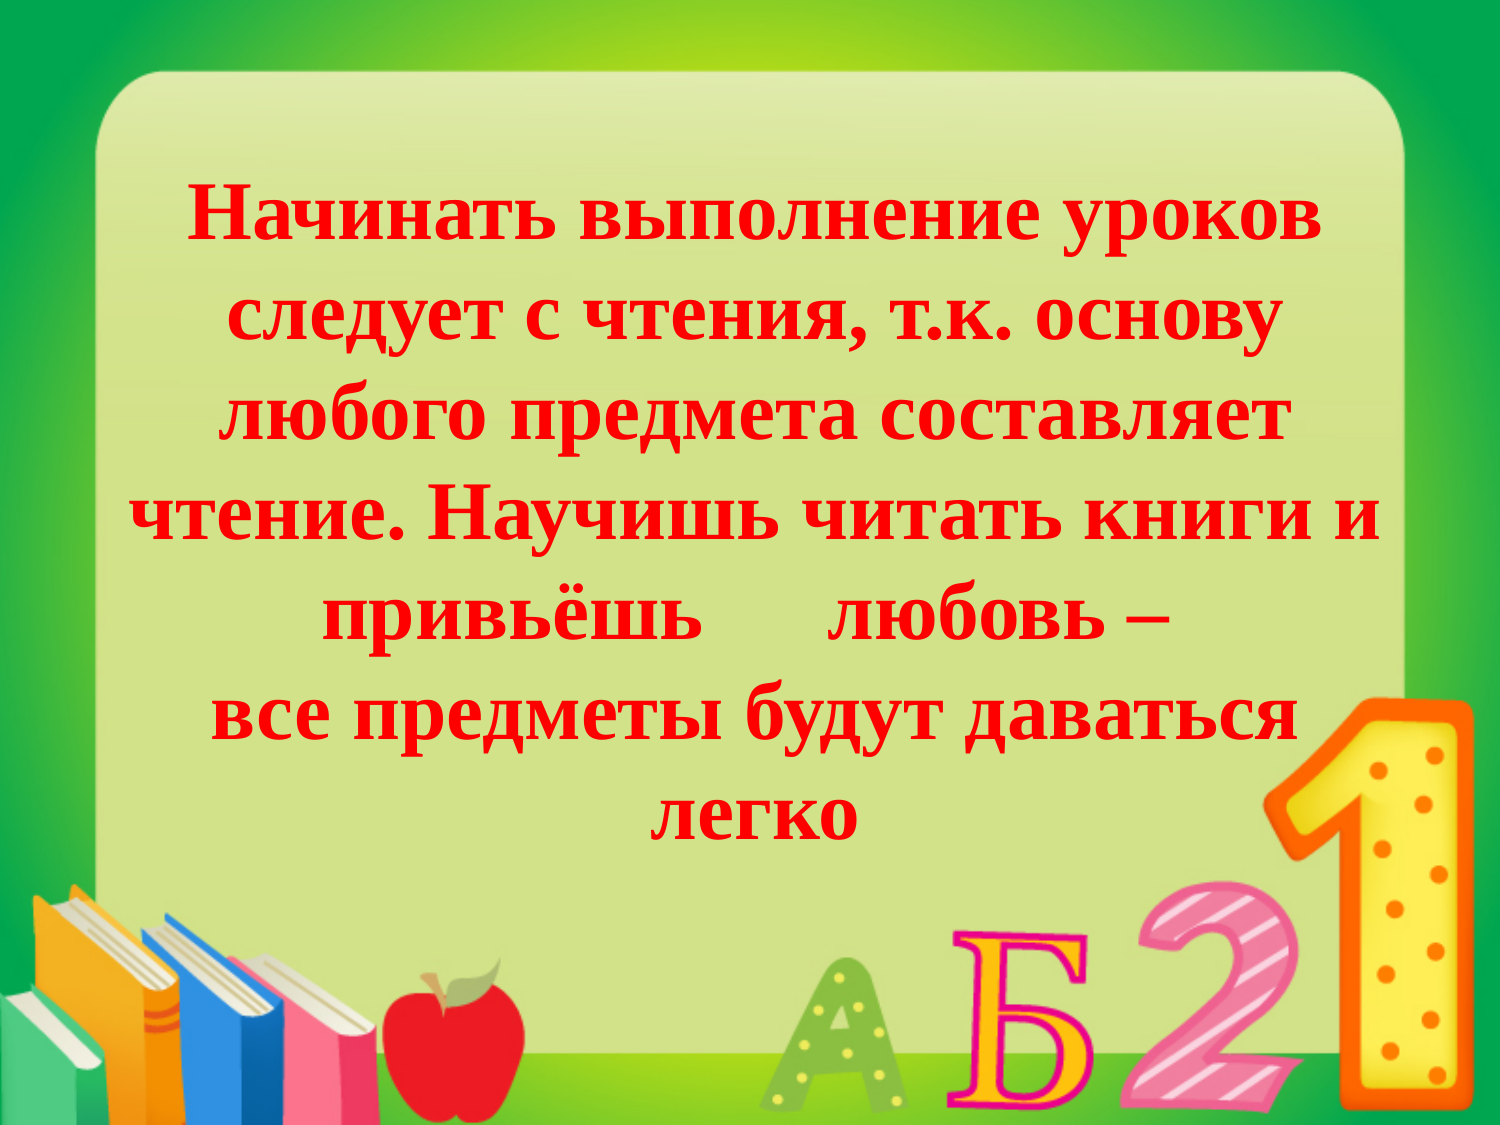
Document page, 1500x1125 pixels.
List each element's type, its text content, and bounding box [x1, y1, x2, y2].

text_box Начинать выполнение уроков следует с чтения, т.к. основу любого предмета составляет чтение. Научишь читать книги и привьёшь любовь – все предметы будут даваться легко [112, 149, 1400, 864]
picture [0, 0, 1500, 1125]
